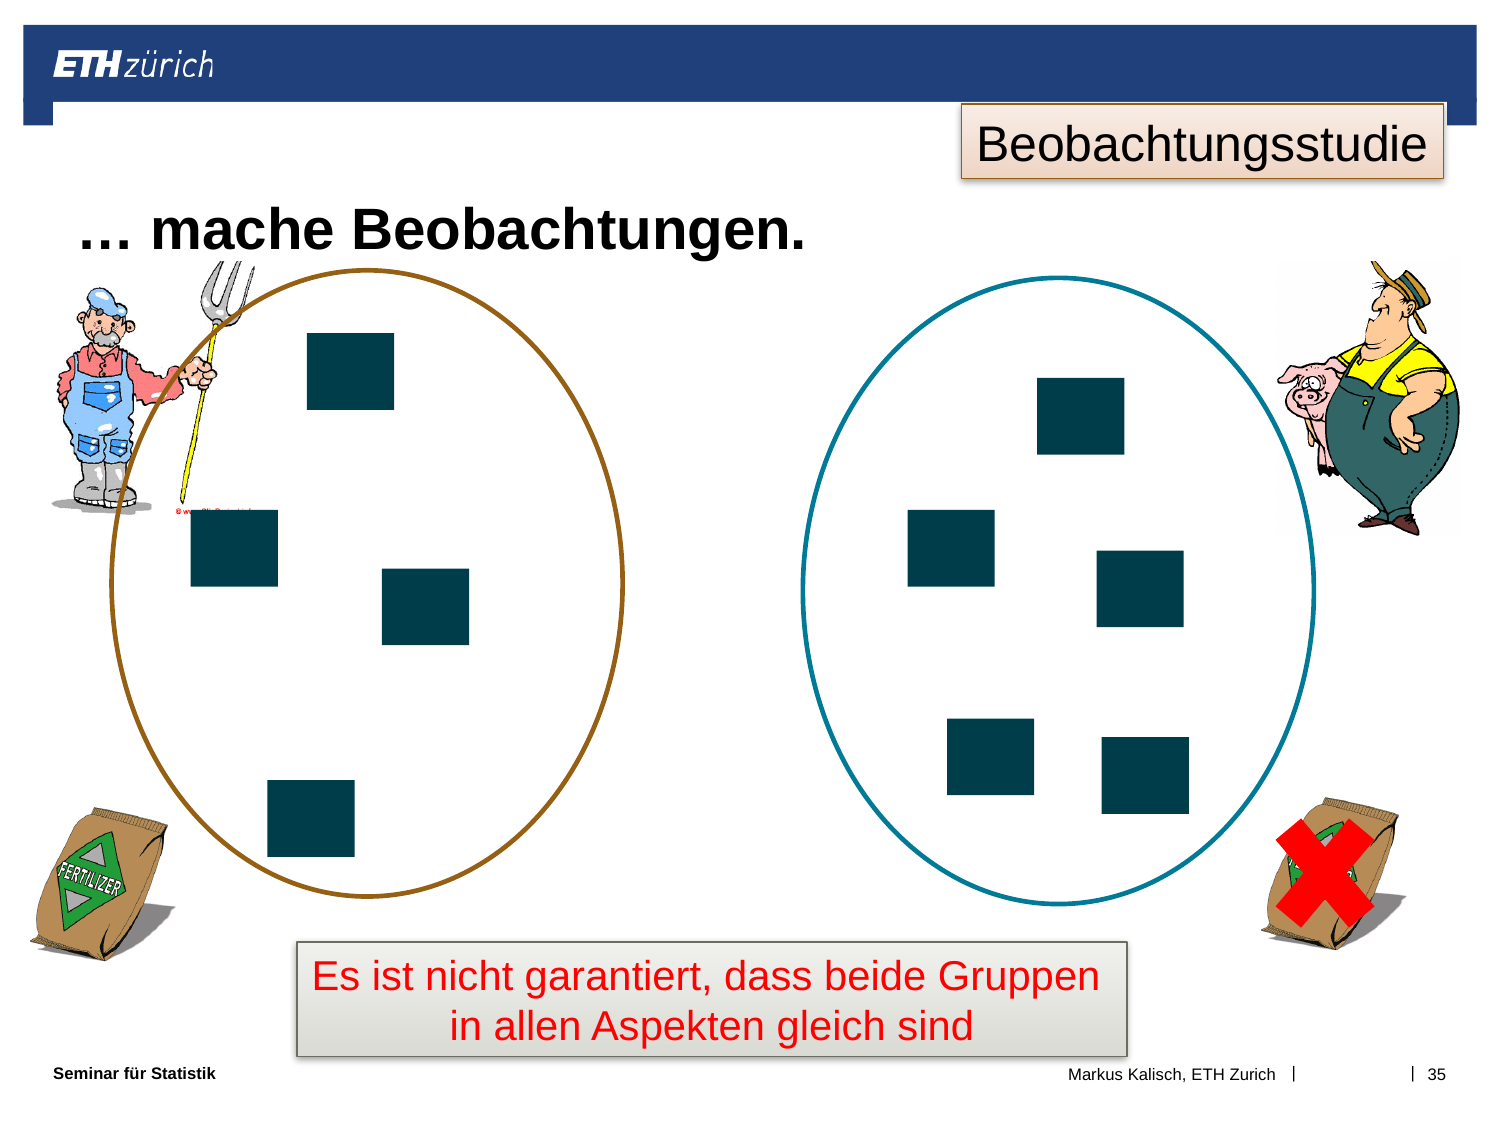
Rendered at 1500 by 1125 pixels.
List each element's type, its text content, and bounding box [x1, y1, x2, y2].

footer Markus Kalisch, ETH Zurich [750, 1034, 1277, 1112]
text_box Beobachtungsstudie [961, 103, 1444, 179]
slide_number 35 [1415, 1034, 1459, 1112]
text_box Es ist nicht garantiert, dass beide Gruppen in allen Aspekten gleich sind [296, 941, 1128, 1057]
title … mache Beobachtungen. [53, 101, 1447, 262]
text_box [111, 270, 623, 897]
text_box [802, 277, 1314, 905]
picture [1275, 254, 1460, 536]
picture [1275, 433, 1307, 536]
picture [0, 254, 259, 516]
picture [1258, 794, 1409, 953]
picture [28, 805, 178, 963]
